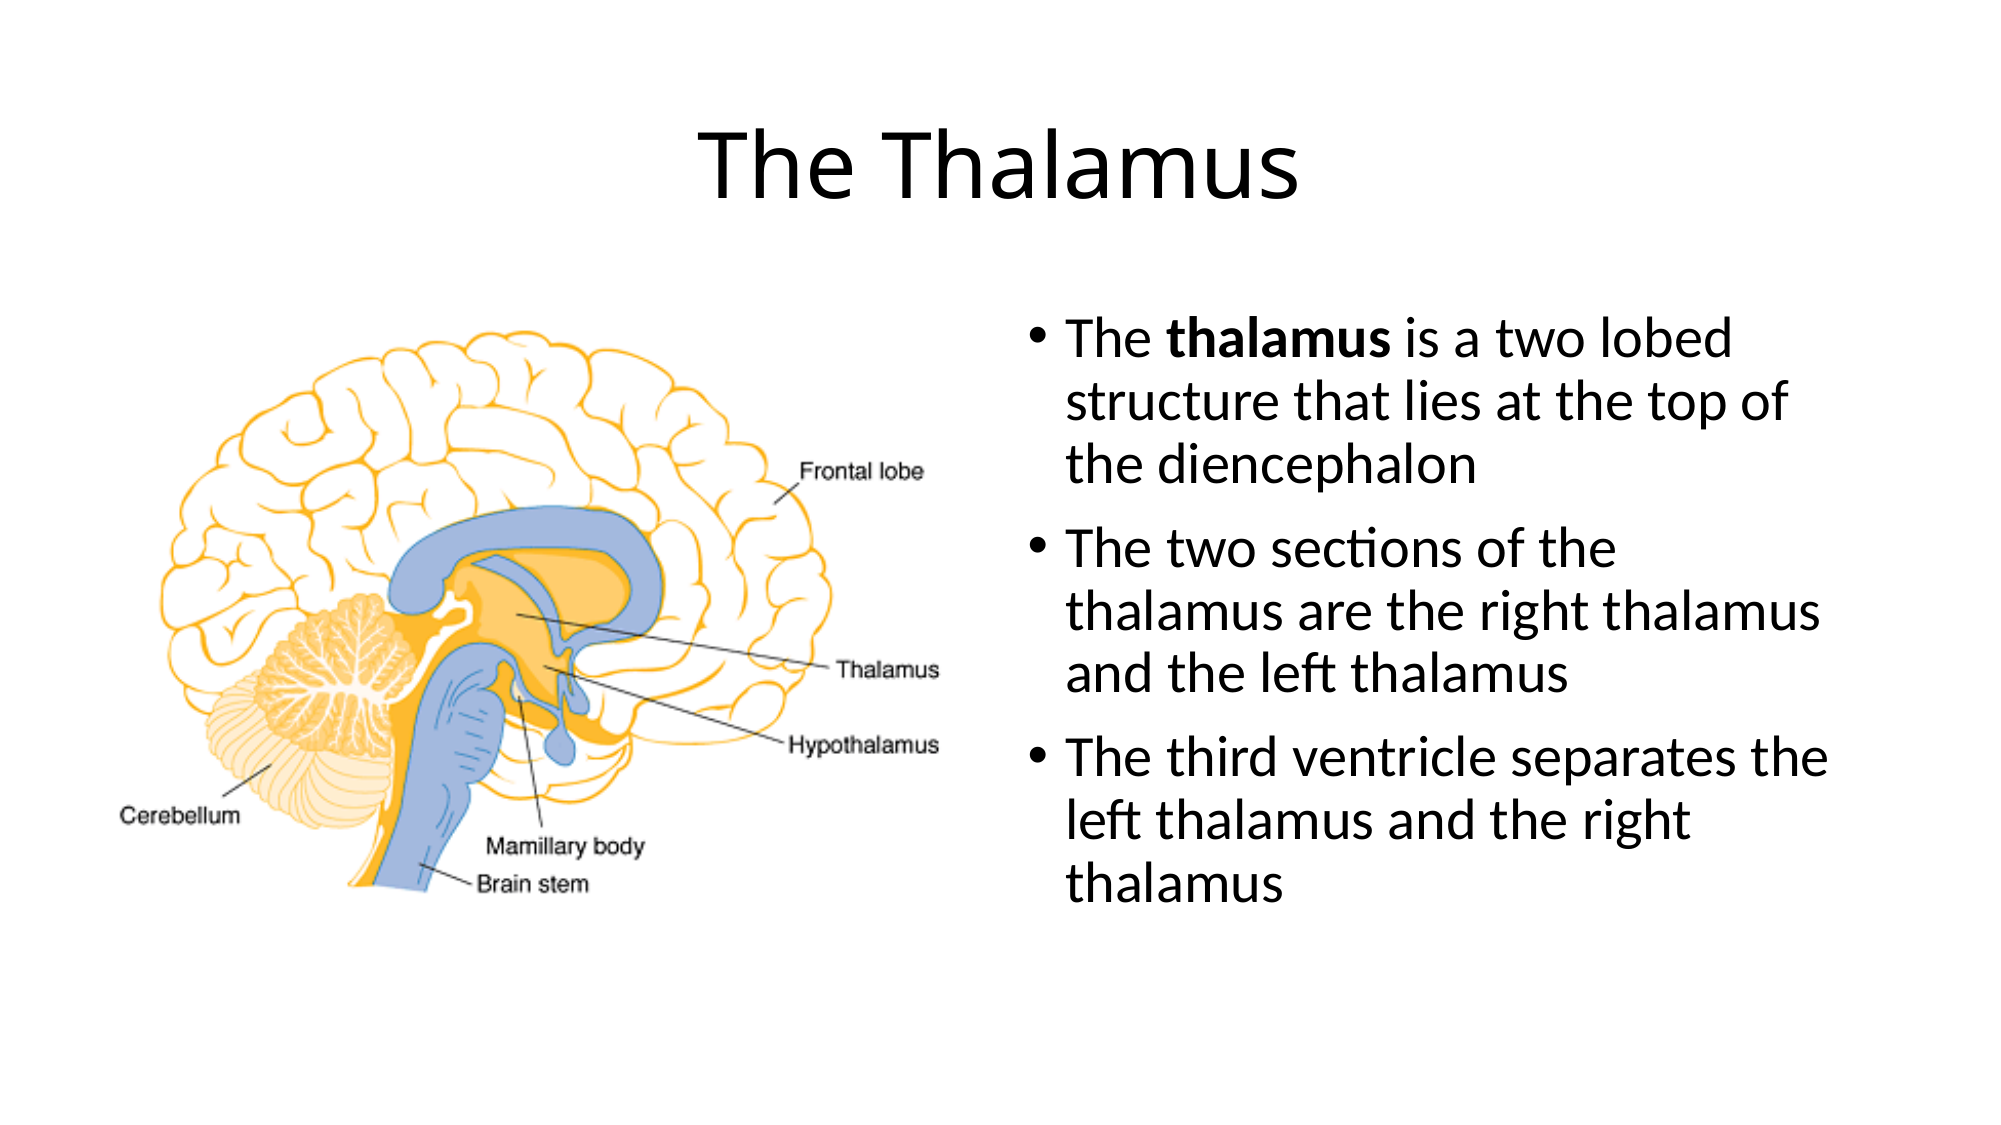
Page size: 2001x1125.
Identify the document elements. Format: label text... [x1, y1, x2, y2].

title The Thalamus [137, 59, 1863, 278]
picture [55, 319, 978, 918]
list The thalamus is a two lobed structure that lies at the top of the diencephalon The two sections of the thalamus are the right thalamus and the left thalamus The third ventricle separates the left thalamus and the right thalamus [1012, 299, 1863, 1014]
